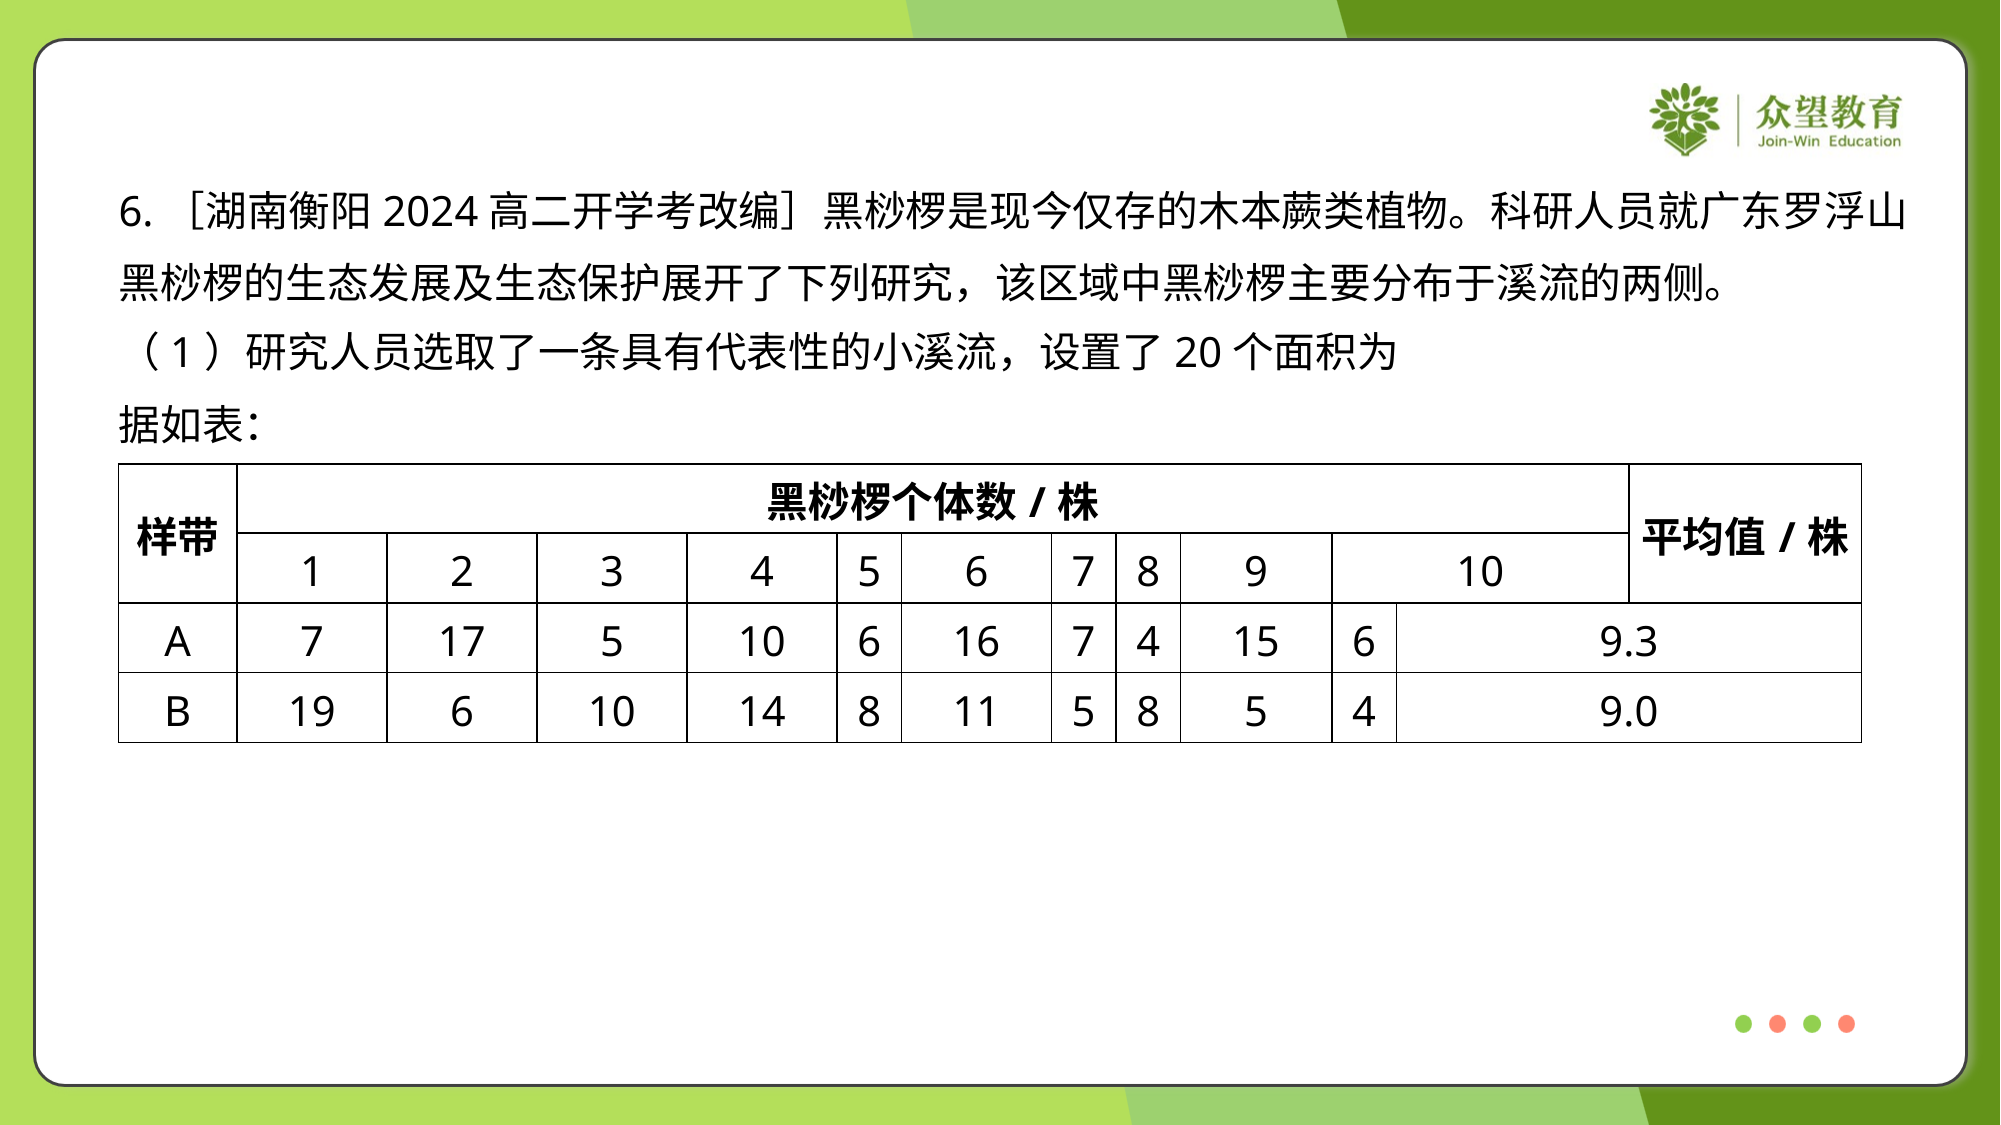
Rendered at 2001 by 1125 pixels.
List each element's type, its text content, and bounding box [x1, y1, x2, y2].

table_cell 8 [1117, 534, 1180, 602]
table_cell 2 [388, 534, 536, 602]
table_cell 7 [238, 604, 386, 672]
table_cell B [119, 673, 236, 742]
table_cell 9.0 [1397, 673, 1861, 742]
table_cell 5 [1052, 673, 1115, 742]
table_header 样带 [119, 465, 236, 602]
table_cell 8 [838, 673, 901, 742]
table_cell 4 [688, 534, 836, 602]
table_cell 7 [1052, 604, 1115, 672]
table_cell 15 [1181, 604, 1331, 672]
table_cell 5 [838, 534, 901, 602]
table_cell 10 [688, 604, 836, 672]
table_cell 9 [1181, 534, 1331, 602]
table_cell 6 [902, 534, 1051, 602]
table_cell 19 [238, 673, 386, 742]
table_cell 4 [1333, 673, 1396, 742]
table_cell 6 [838, 604, 901, 672]
table_header 黑桫椤个体数/株 [238, 465, 1628, 532]
table_cell 6 [388, 673, 536, 742]
table_cell 4 [1117, 604, 1180, 672]
text_box 6.［湖南衡阳2024高二开学考改编］黑桫椤是现今仅存的木本蕨类植物。科研人员就广东罗浮山 黑桫椤的生态发展及生态保护展开了下列研究，该区域中黑桫椤主要分布于溪流的两侧。 [118, 159, 1883, 300]
table_cell A [119, 604, 236, 672]
table_cell 16 [902, 604, 1051, 672]
table_cell 8 [1117, 673, 1180, 742]
table_cell 5 [1181, 673, 1331, 742]
table_cell 9.3 [1397, 604, 1861, 672]
table_header 平均值/株 [1630, 465, 1861, 602]
picture [0, 0, 2000, 1125]
table_cell 1 [238, 534, 386, 602]
table_cell 10 [538, 673, 686, 742]
table_cell 17 [388, 604, 536, 672]
table_cell 10 [1333, 534, 1628, 602]
table_cell 6 [1333, 604, 1396, 672]
table_cell 14 [688, 673, 836, 742]
table_cell 11 [902, 673, 1051, 742]
table_cell 5 [538, 604, 686, 672]
table_cell 3 [538, 534, 686, 602]
table_cell 7 [1052, 534, 1115, 602]
